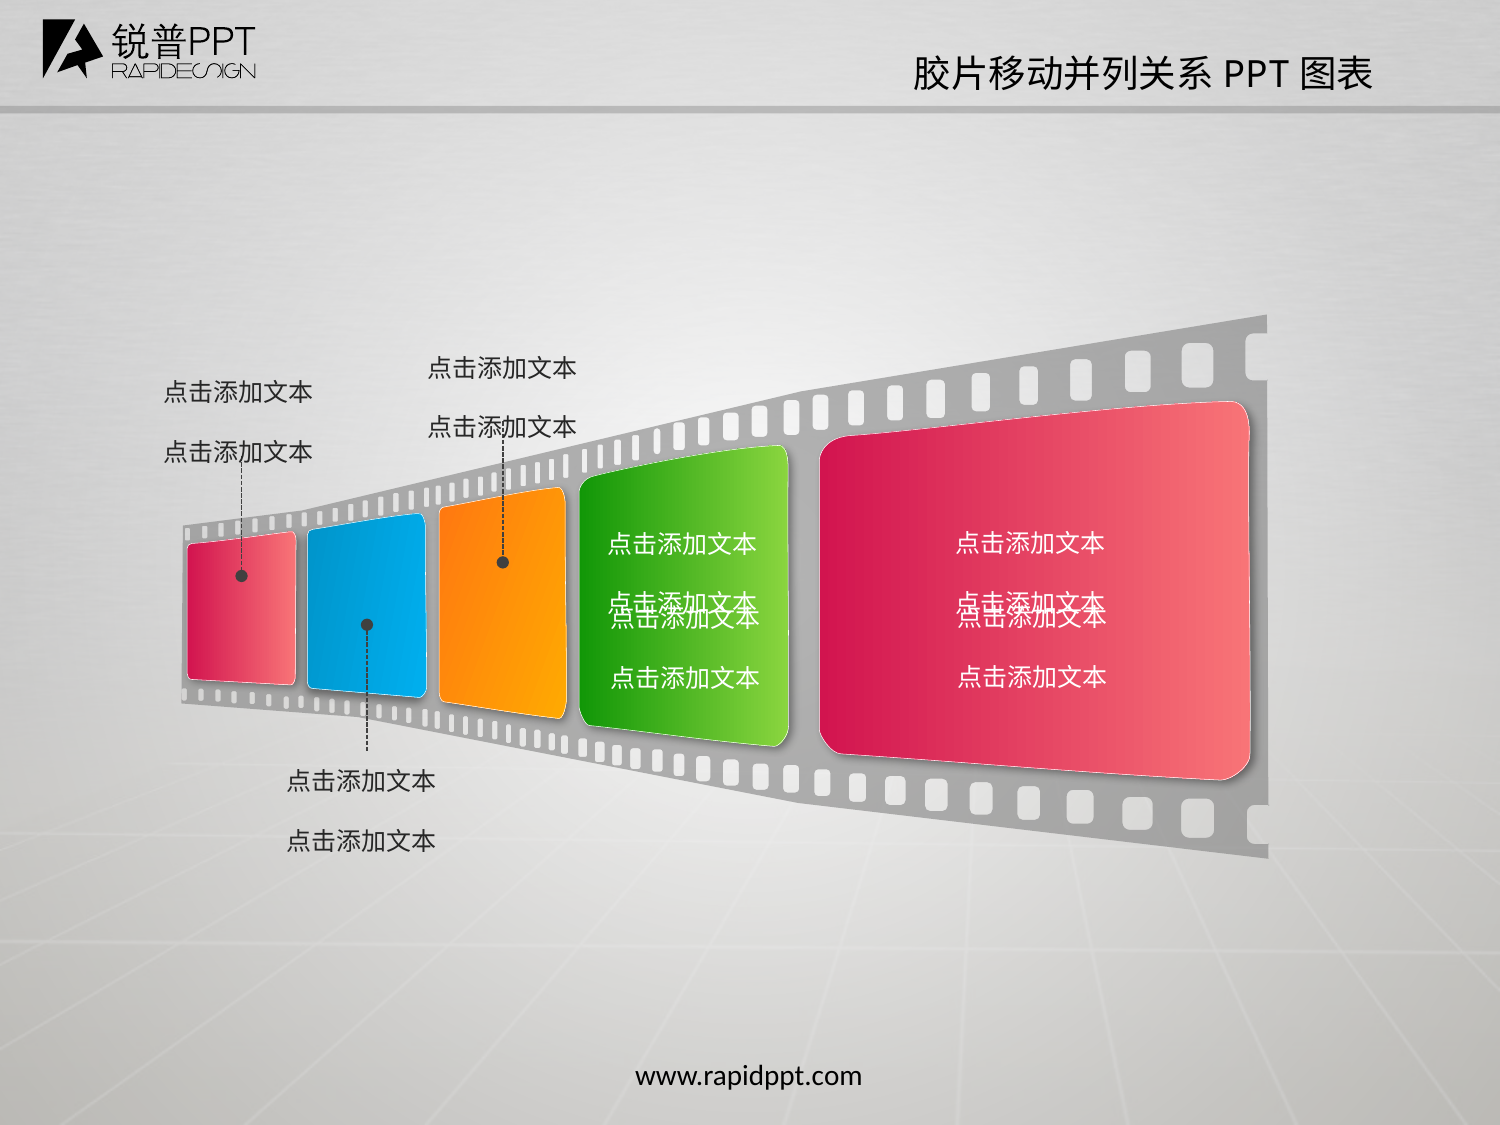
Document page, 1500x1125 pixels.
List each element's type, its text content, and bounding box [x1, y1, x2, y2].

text_box [576, 443, 791, 749]
text_box [305, 511, 429, 700]
text_box [184, 529, 299, 688]
text_box [371, 312, 1272, 861]
text_box [437, 485, 569, 721]
text_box 点击添加文本 点击添加文本 [148, 369, 337, 474]
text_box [940, 519, 1132, 671]
text_box [817, 399, 1253, 783]
text_box 点击添加文本 点击添加文本 [271, 758, 460, 863]
text_box 点击添加文本 点击添加文本 [412, 344, 601, 450]
text_box [246, 461, 498, 657]
text_box 胶片移动并列关系PPT图表 [899, 42, 1407, 103]
text_box www.rapidppt.com [620, 1048, 878, 1099]
text_box [179, 516, 362, 721]
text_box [593, 520, 785, 672]
